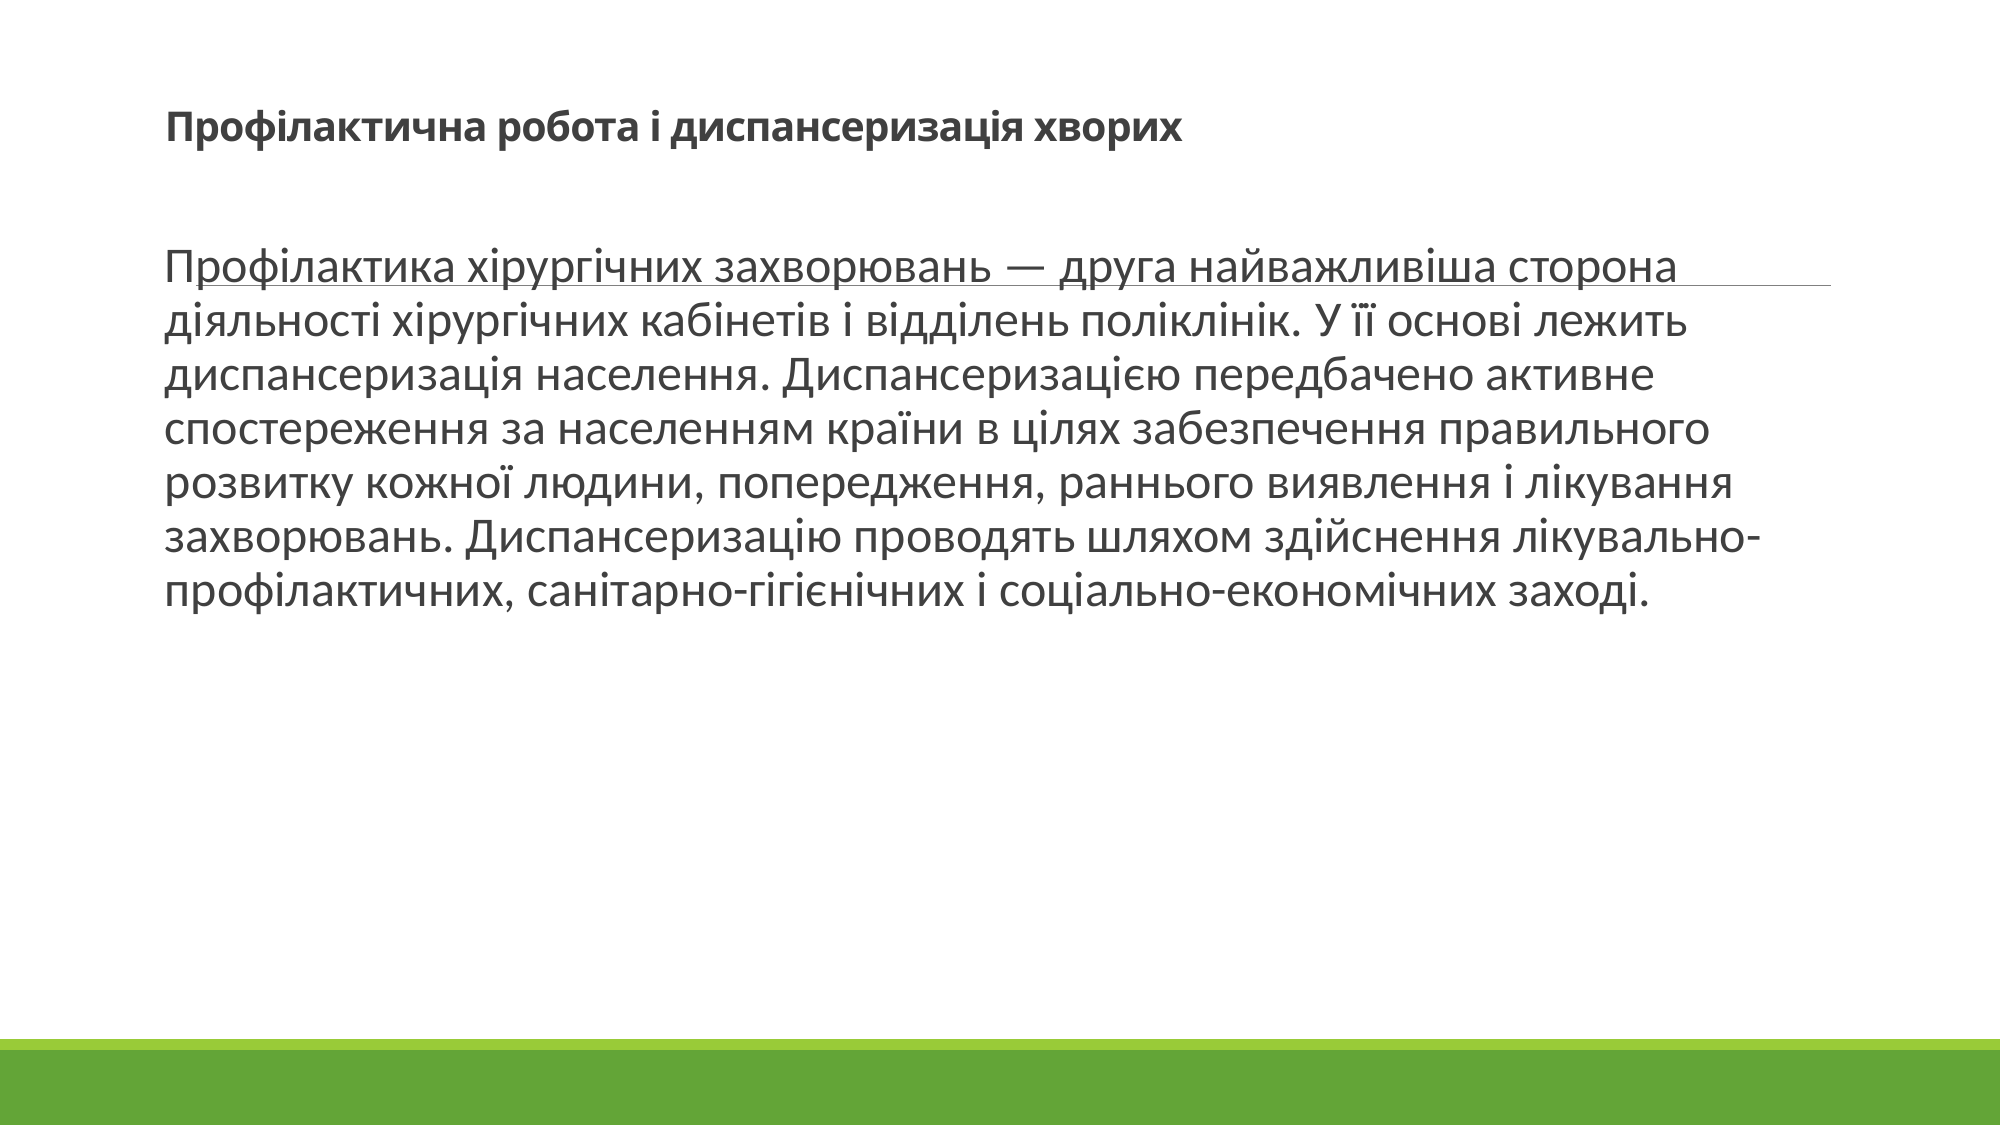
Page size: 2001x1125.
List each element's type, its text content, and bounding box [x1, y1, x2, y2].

list Профілактика хірургічних захворювань — друга найважливіша сторона діяльності хірургічних кабінетів і відділень поліклінік. У її основі лежить диспансеризація населення. Диспансеризацією передбачено активне спостереження за населенням країни в цілях забезпечення правильного розвитку кожної людини, попередження, раннього виявлення і лікування захворювань. Диспансеризацію проводять шляхом здійснення лікувально-профілактичних, санітарно-гігієнічних і соціально-економічних заході. [149, 231, 1849, 1059]
title Профілактична робота і диспансеризація хворих [149, 99, 1849, 158]
